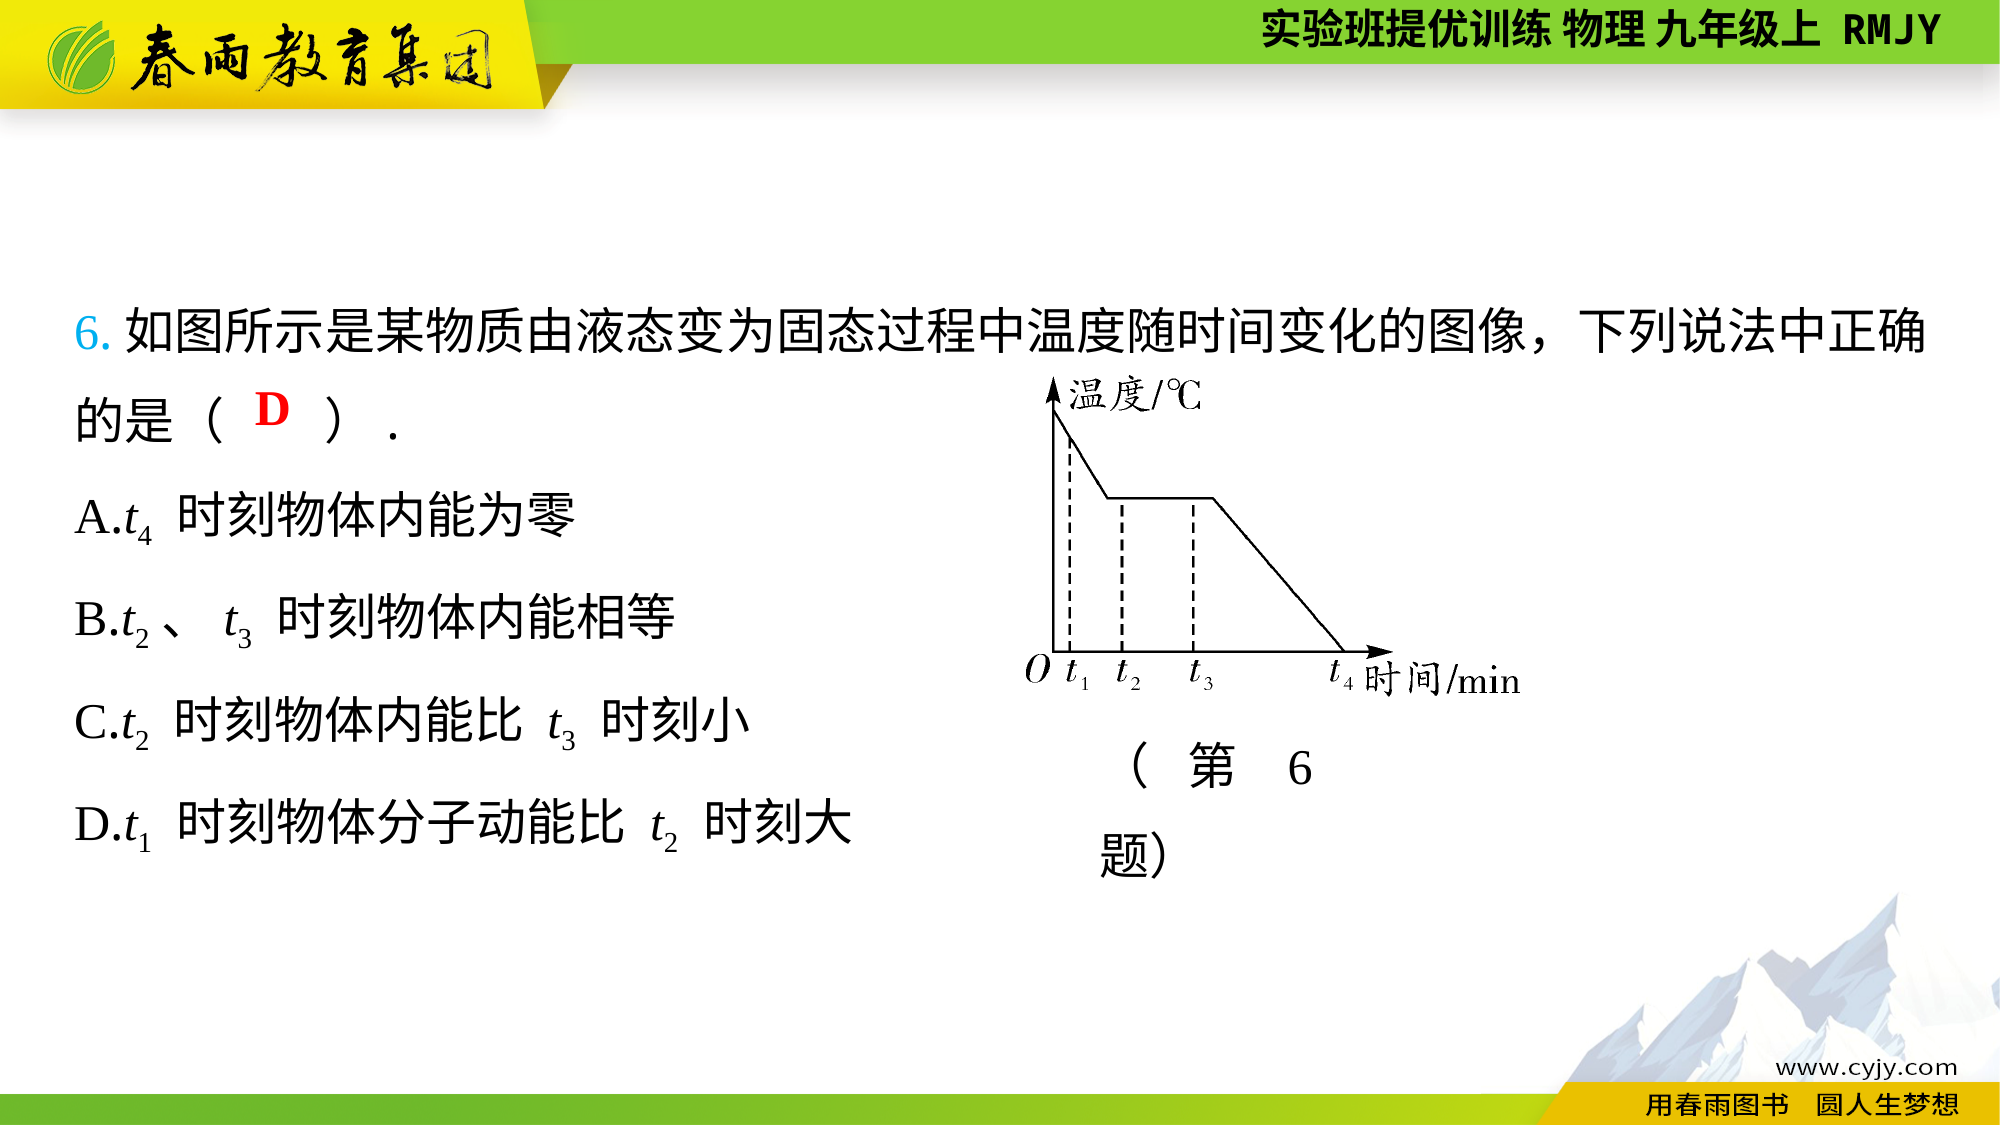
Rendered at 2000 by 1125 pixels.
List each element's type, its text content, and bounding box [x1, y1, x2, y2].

text_box D [240, 367, 306, 443]
list 6.如图所示是某物质由液态变为固态过程中温度随时间变化的图像，下列说法中正确的是（ ）. A.t4 时刻物体内能为零 B.t2、t3 时刻物体内能相等 C.t2 时刻物体内能比 t3 时刻小 D.t1 时刻物体分子动能比 t2 时刻大 [59, 261, 1944, 811]
text_box （第6题） [1084, 707, 1340, 802]
picture [0, 0, 2000, 1125]
